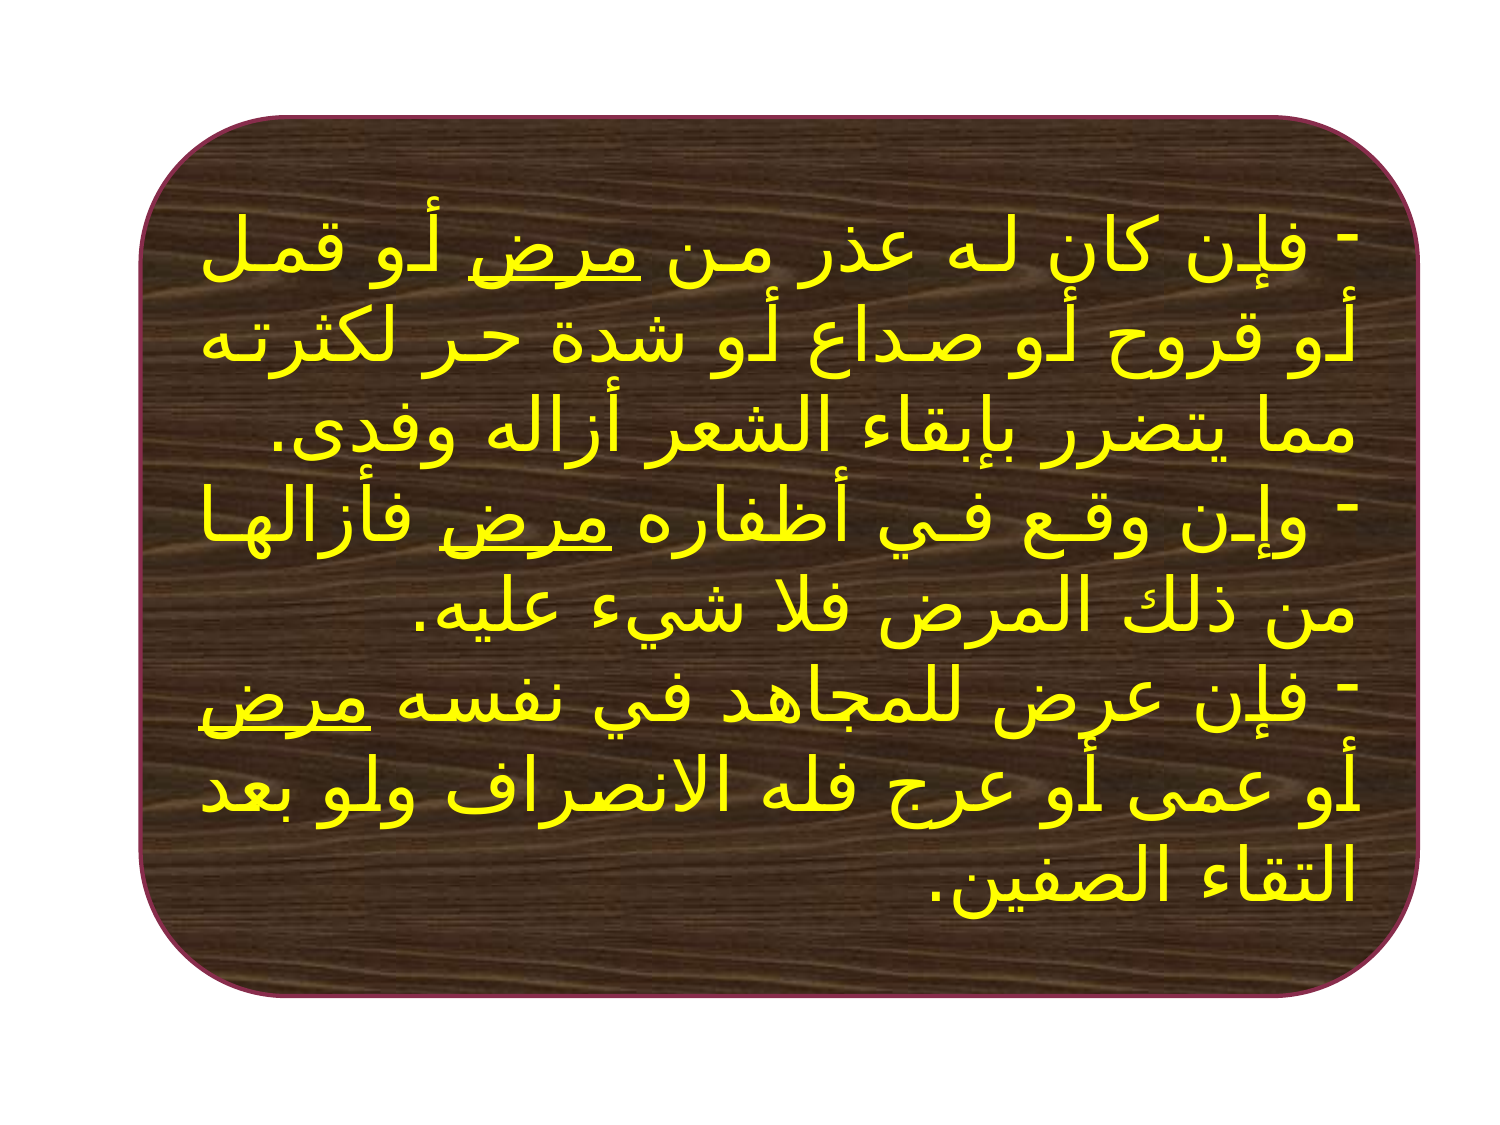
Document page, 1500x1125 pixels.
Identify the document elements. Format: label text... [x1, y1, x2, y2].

text_box فإن كان له عذر من مرض أو قمل أو قروح أو صداع أو شدة حر لكثرته مما يتضرر بإبقاء الشعر أزاله وفدى. وإن وقع في أظفاره مرض فأزالها من ذلك المرض فلا شيء عليه. فإن عرض للمجاهد في نفسه مرض أو عمى أو عرج فله الانصراف ولو بعد التقاء الصفين. [138, 115, 1421, 999]
